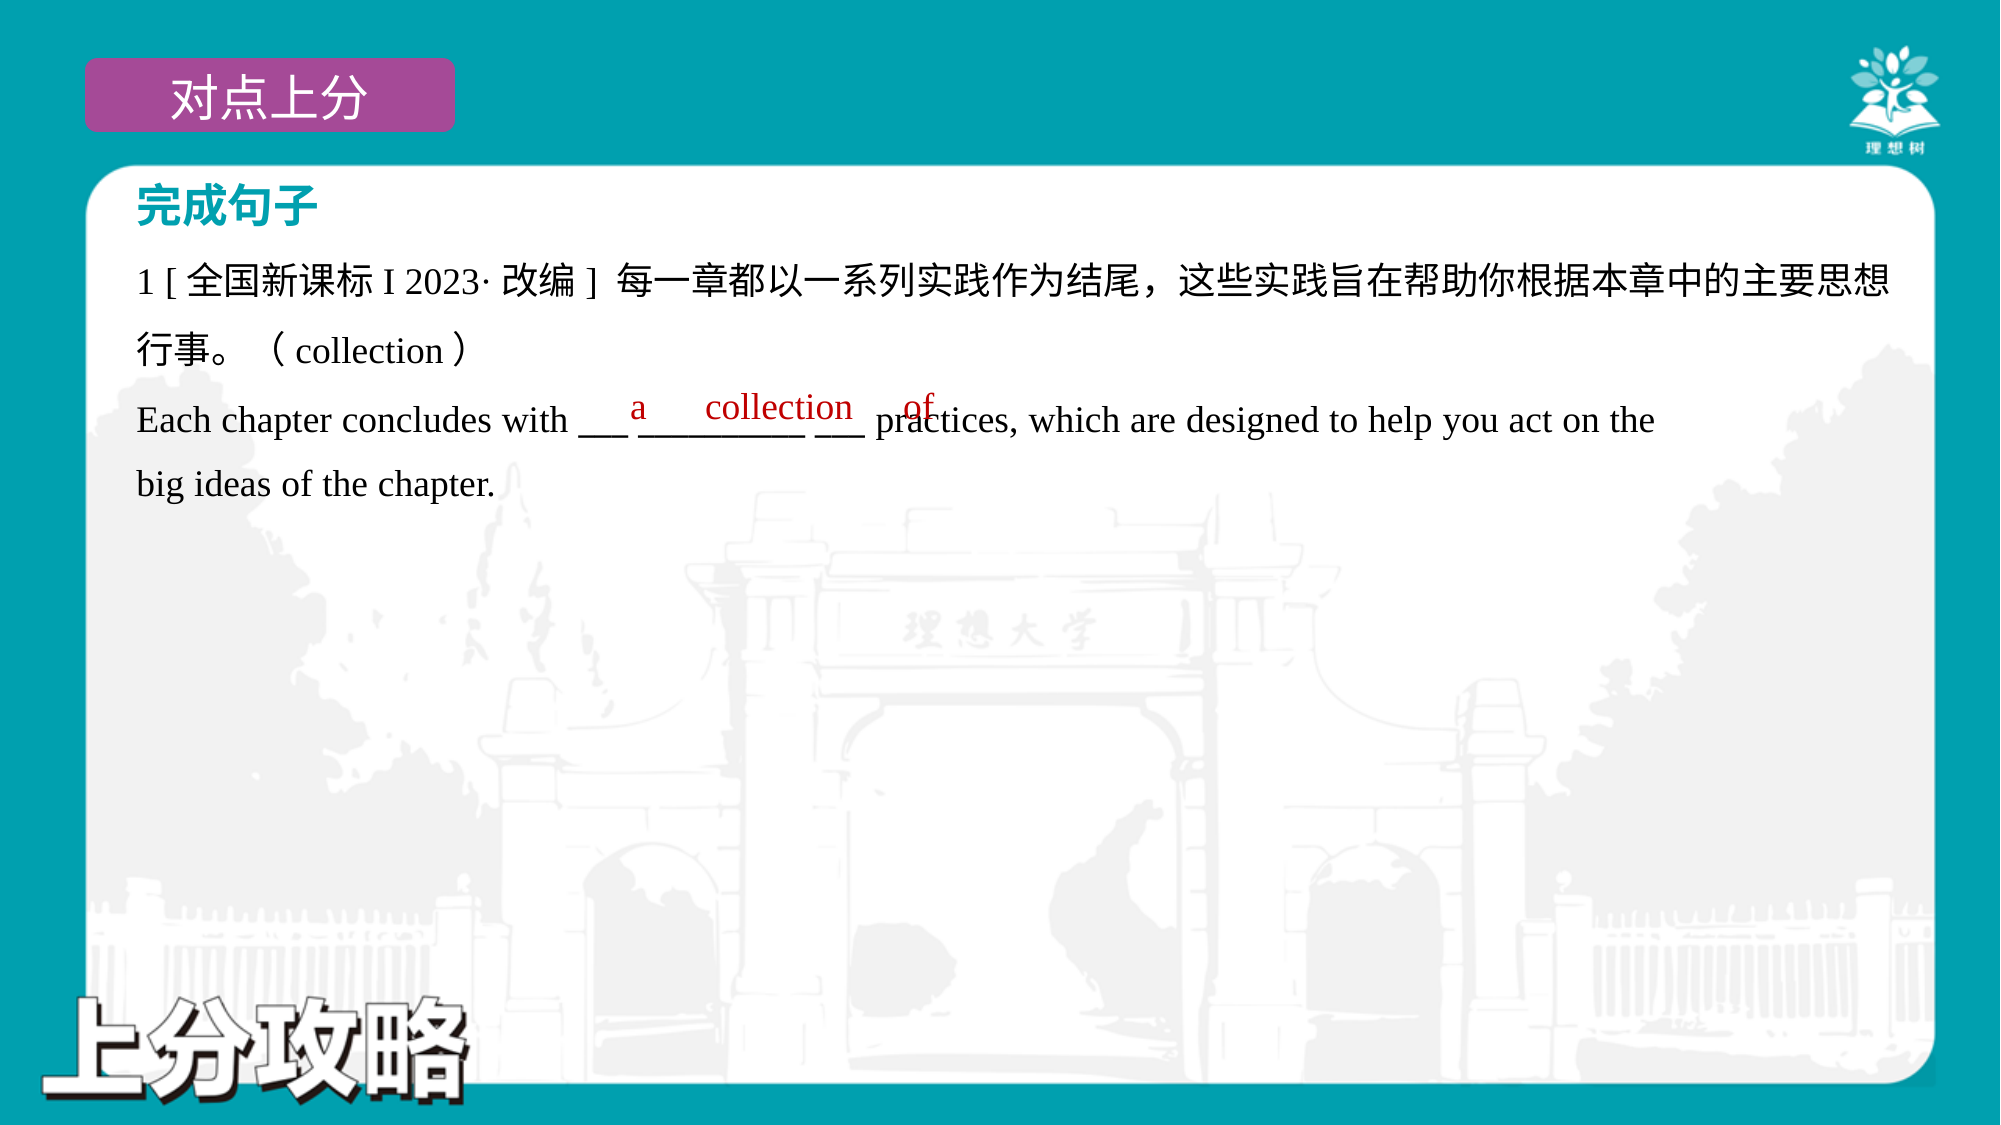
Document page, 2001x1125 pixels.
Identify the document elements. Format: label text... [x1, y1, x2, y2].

text_box 1 [全国新课标I 2023·改编] 每一章都以一系列实践作为结尾，这些实践旨在帮助你根据本章中的主要思想 行事。（collection） Each chapter concludes with ___ __________ ___ practices, which are designed to help you act on the big ideas of the chapter. [136, 233, 1865, 429]
text_box collection [691, 358, 867, 420]
picture [0, 0, 2000, 1125]
text_box of [889, 358, 948, 420]
text_box 完成句子 [136, 176, 1865, 232]
text_box a [616, 358, 661, 420]
